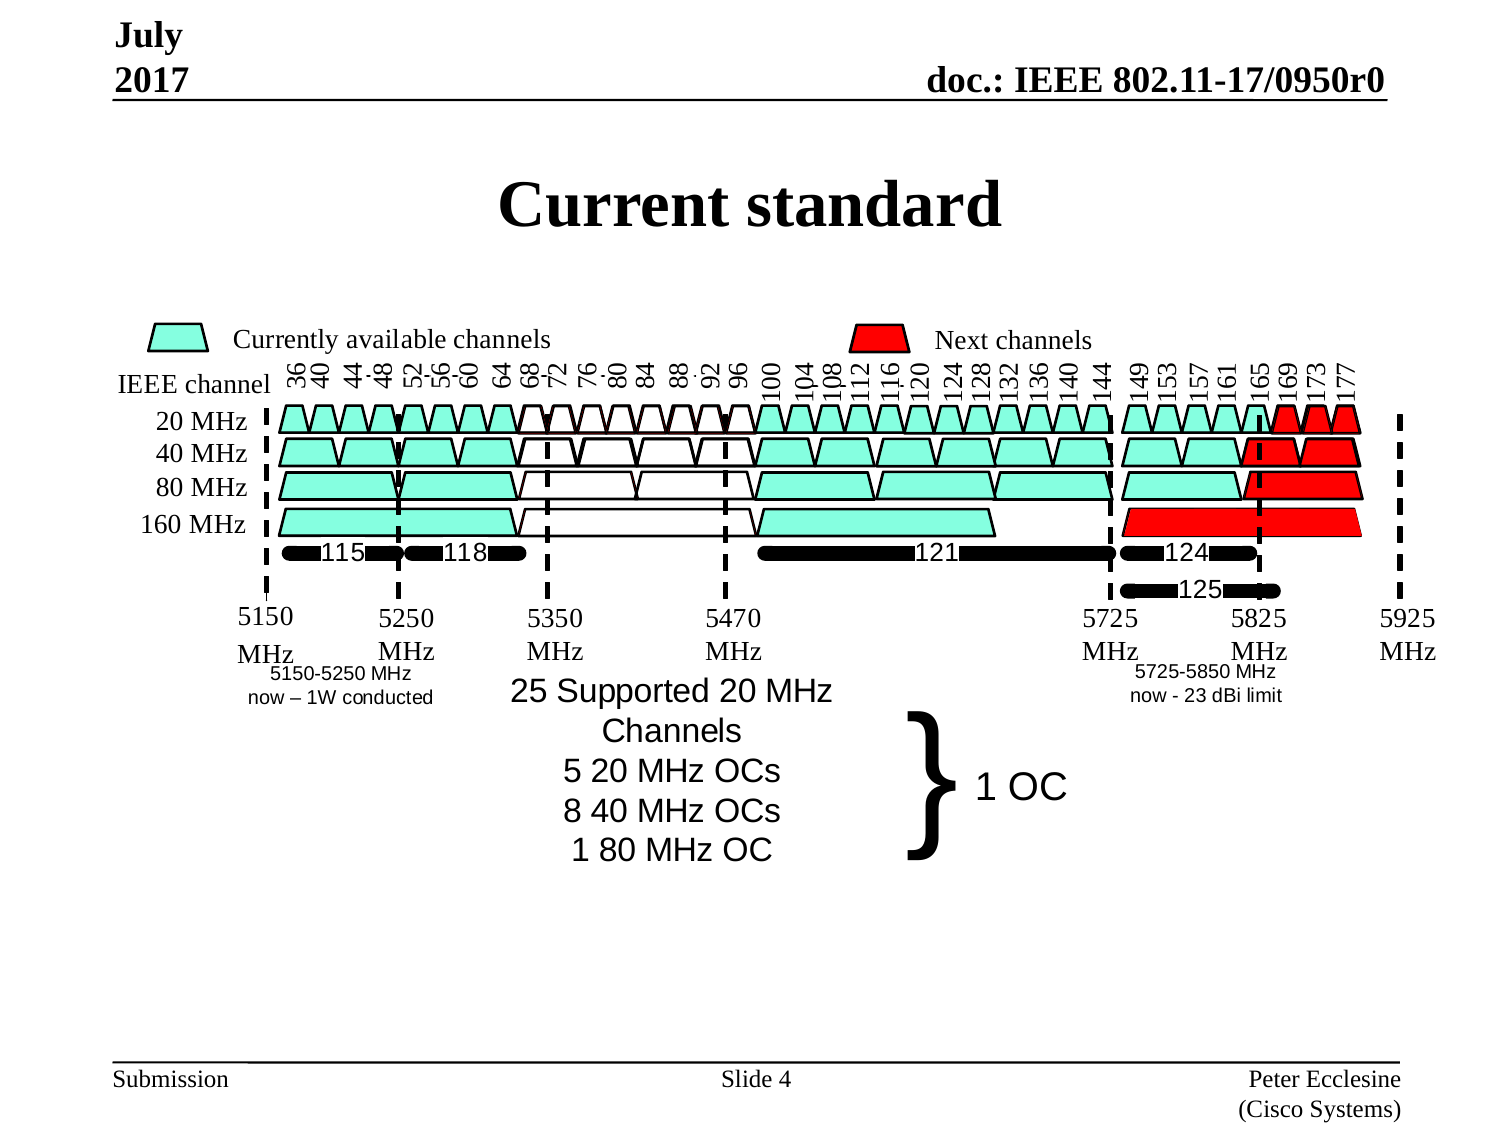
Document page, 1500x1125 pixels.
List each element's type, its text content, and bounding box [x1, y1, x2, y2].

title Current standard [112, 112, 1388, 288]
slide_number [114, 54, 265, 101]
slide_number Slide 4 [712, 1061, 800, 1093]
footer Peter Ecclesine (Cisco Systems) [1181, 1061, 1402, 1093]
picture [99, 312, 1453, 944]
